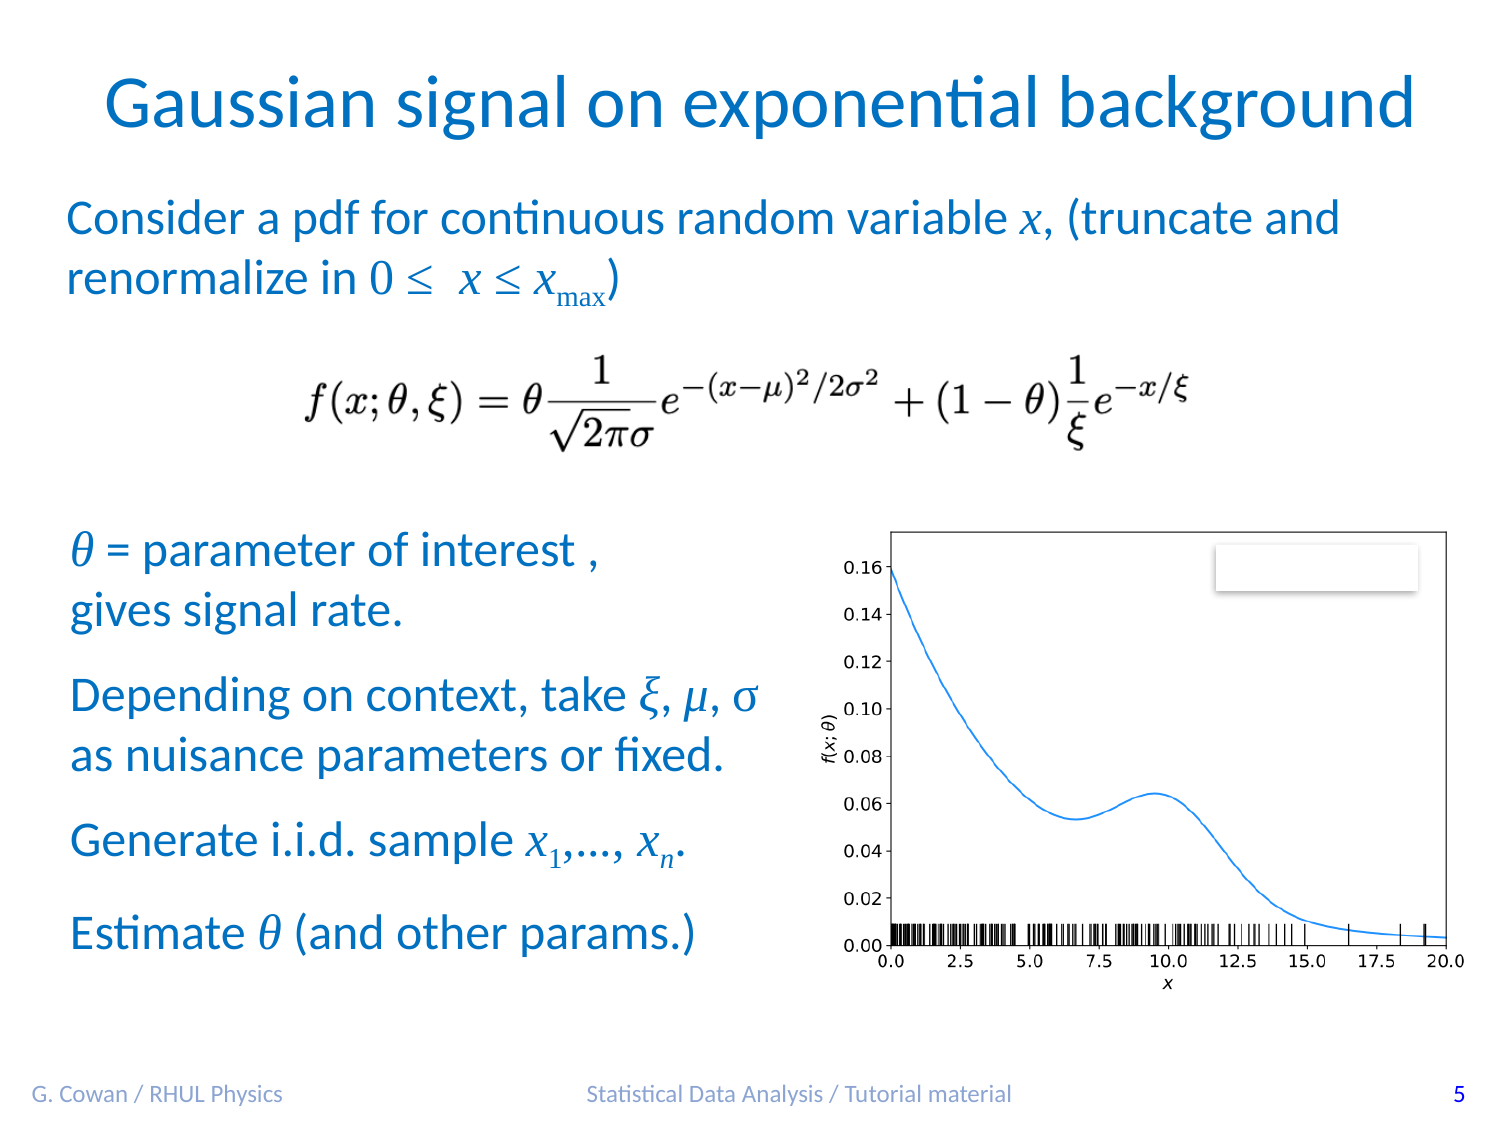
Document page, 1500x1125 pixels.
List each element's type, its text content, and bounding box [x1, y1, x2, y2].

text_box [801, 467, 1500, 1003]
picture [293, 329, 1205, 467]
footer Statistical Data Analysis / Tutorial material [338, 1062, 1262, 1123]
text_box Gaussian signal on exponential background [90, 44, 1434, 150]
slide_number 5 [1262, 1062, 1481, 1123]
slide_number G. Cowan / RHUL Physics [16, 1062, 338, 1123]
text_box θ = parameter of interest , gives signal rate. Depending on context, take ξ, μ, σ as nuisance parameters or fixed. Generate i.i.d. sample x1,..., xn. Estimate θ (and other params.) [55, 508, 775, 967]
text_box Consider a pdf for continuous random variable x, (truncate and renormalize in 0 ≤ x ≤ xmax) [51, 176, 1440, 320]
